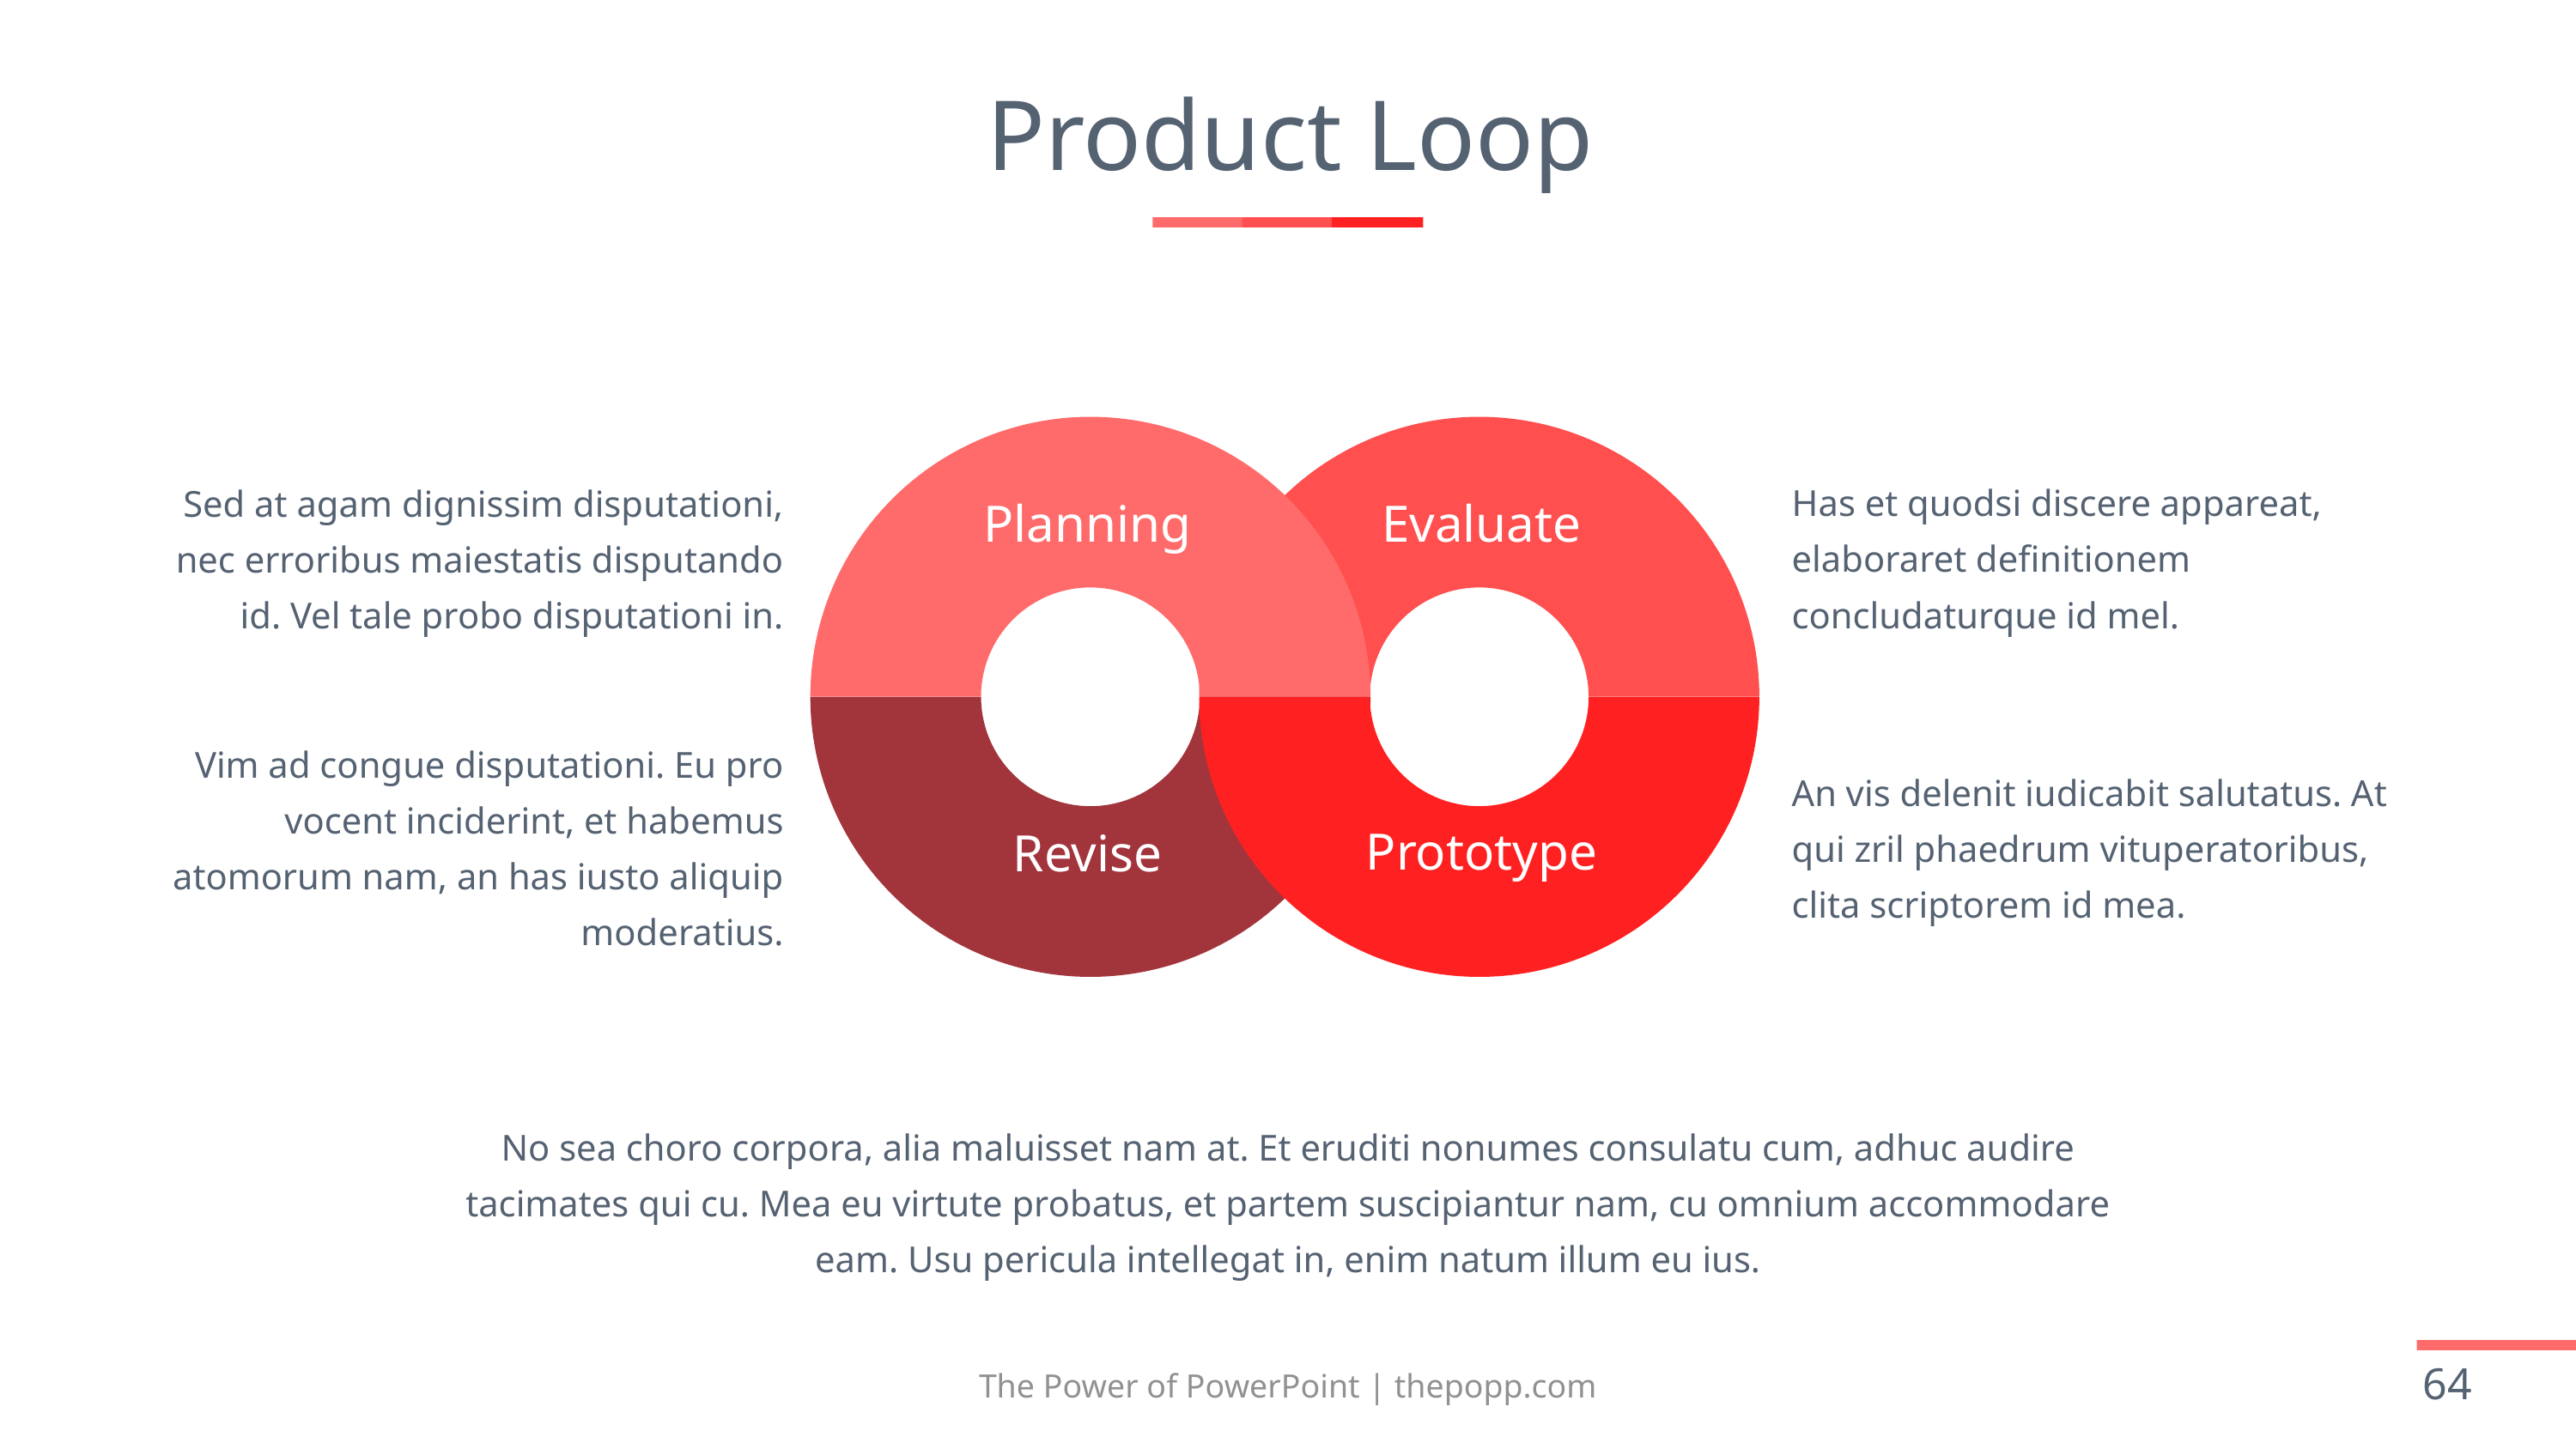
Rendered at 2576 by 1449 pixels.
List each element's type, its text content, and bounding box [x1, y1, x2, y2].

slide_number 64 [2409, 1351, 2576, 1421]
list Evaluate [1309, 484, 1654, 559]
list Has et quodsi discere appareat, elaboraret definitionem concludaturque id mel. [1778, 416, 2428, 688]
list Sed at agam dignissim disputationi, nec erroribus maiestatis disputando id. Vel tale probo disputationi in. [147, 416, 797, 688]
list An vis delenit iudicabit salutatus. At qui zril phaedrum vituperatoribus, clita scriptorem id mea. [1778, 706, 2428, 977]
list Prototype [1309, 812, 1654, 887]
footer The Power of PowerPoint | thepopp.com [853, 1349, 1723, 1427]
list Planning [915, 484, 1260, 559]
list Revise [915, 814, 1260, 888]
title Product Loop [69, 49, 2512, 230]
list Vim ad congue disputationi. Eu pro vocent inciderint, et habemus atomorum nam, an has iusto aliquip moderatius. [147, 706, 797, 977]
list No sea choro corpora, alia maluisset nam at. Et eruditi nonumes consulatu cum, adhuc audire tacimates qui cu. Mea eu virtute probatus, et partem suscipiantur nam, cu omnium accommodare eam. Usu pericula intellegat in, enim natum illum eu ius. [450, 1088, 2126, 1304]
